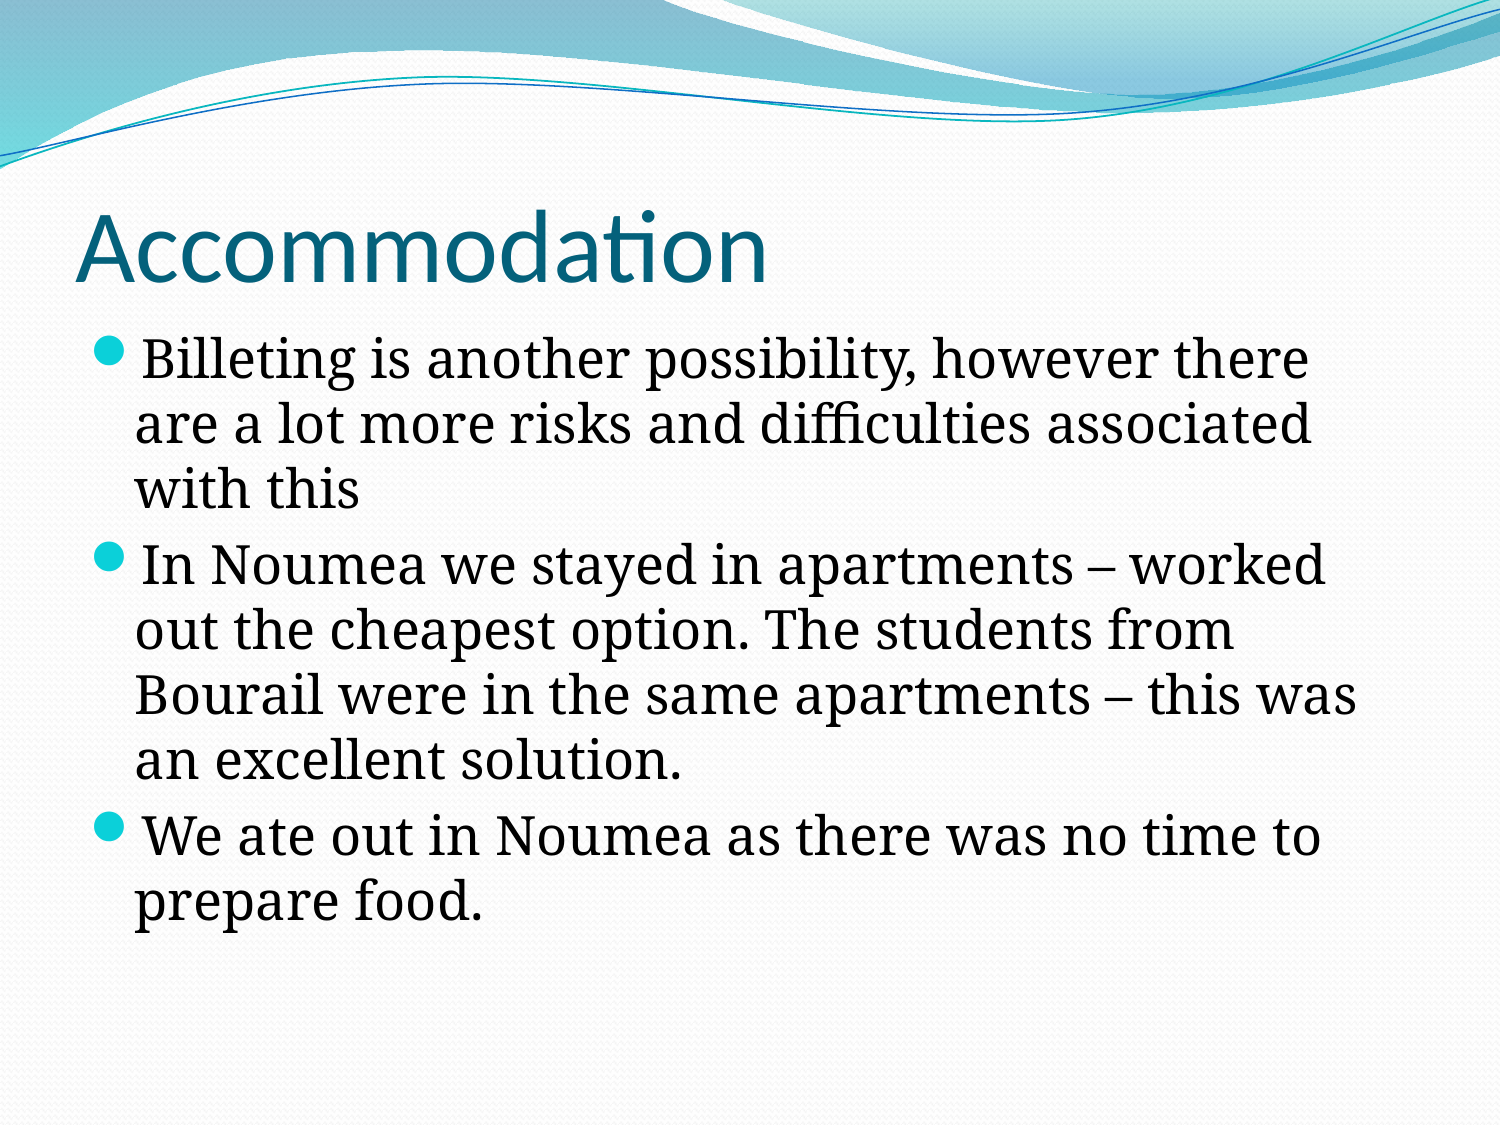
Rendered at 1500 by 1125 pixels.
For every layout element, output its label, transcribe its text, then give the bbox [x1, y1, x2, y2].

list Billeting is another possibility, however there are a lot more risks and difficulties associated with this In Noumea we stayed in apartments – worked out the cheapest option. The students from Bourail were in the same apartments – this was an excellent solution. We ate out in Noumea as there was no time to prepare food. [75, 317, 1425, 1038]
title Accommodation [75, 115, 1425, 303]
